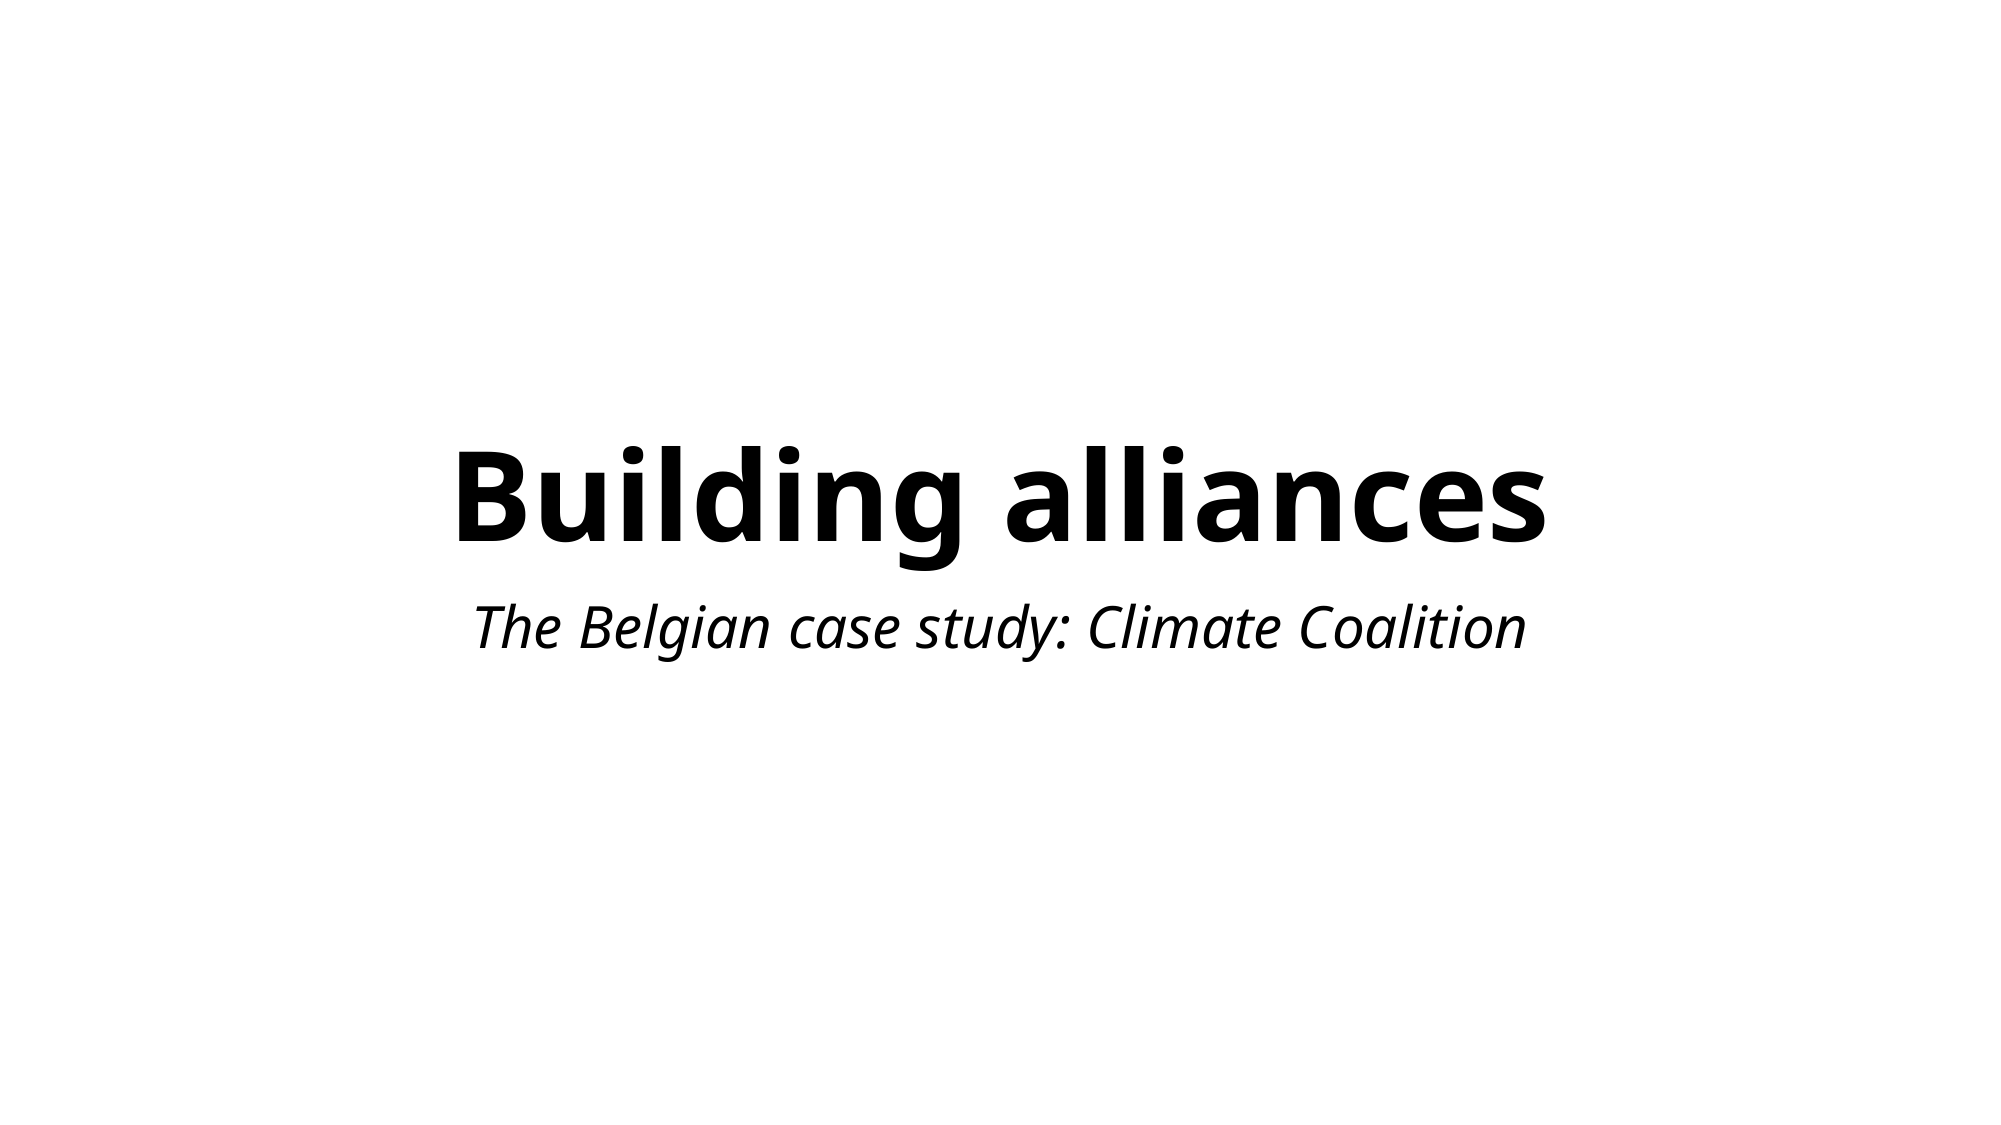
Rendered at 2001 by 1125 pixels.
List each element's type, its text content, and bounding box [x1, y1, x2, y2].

subtitle The Belgian case study: Climate Coalition [249, 590, 1750, 863]
title Building alliances [249, 184, 1750, 576]
